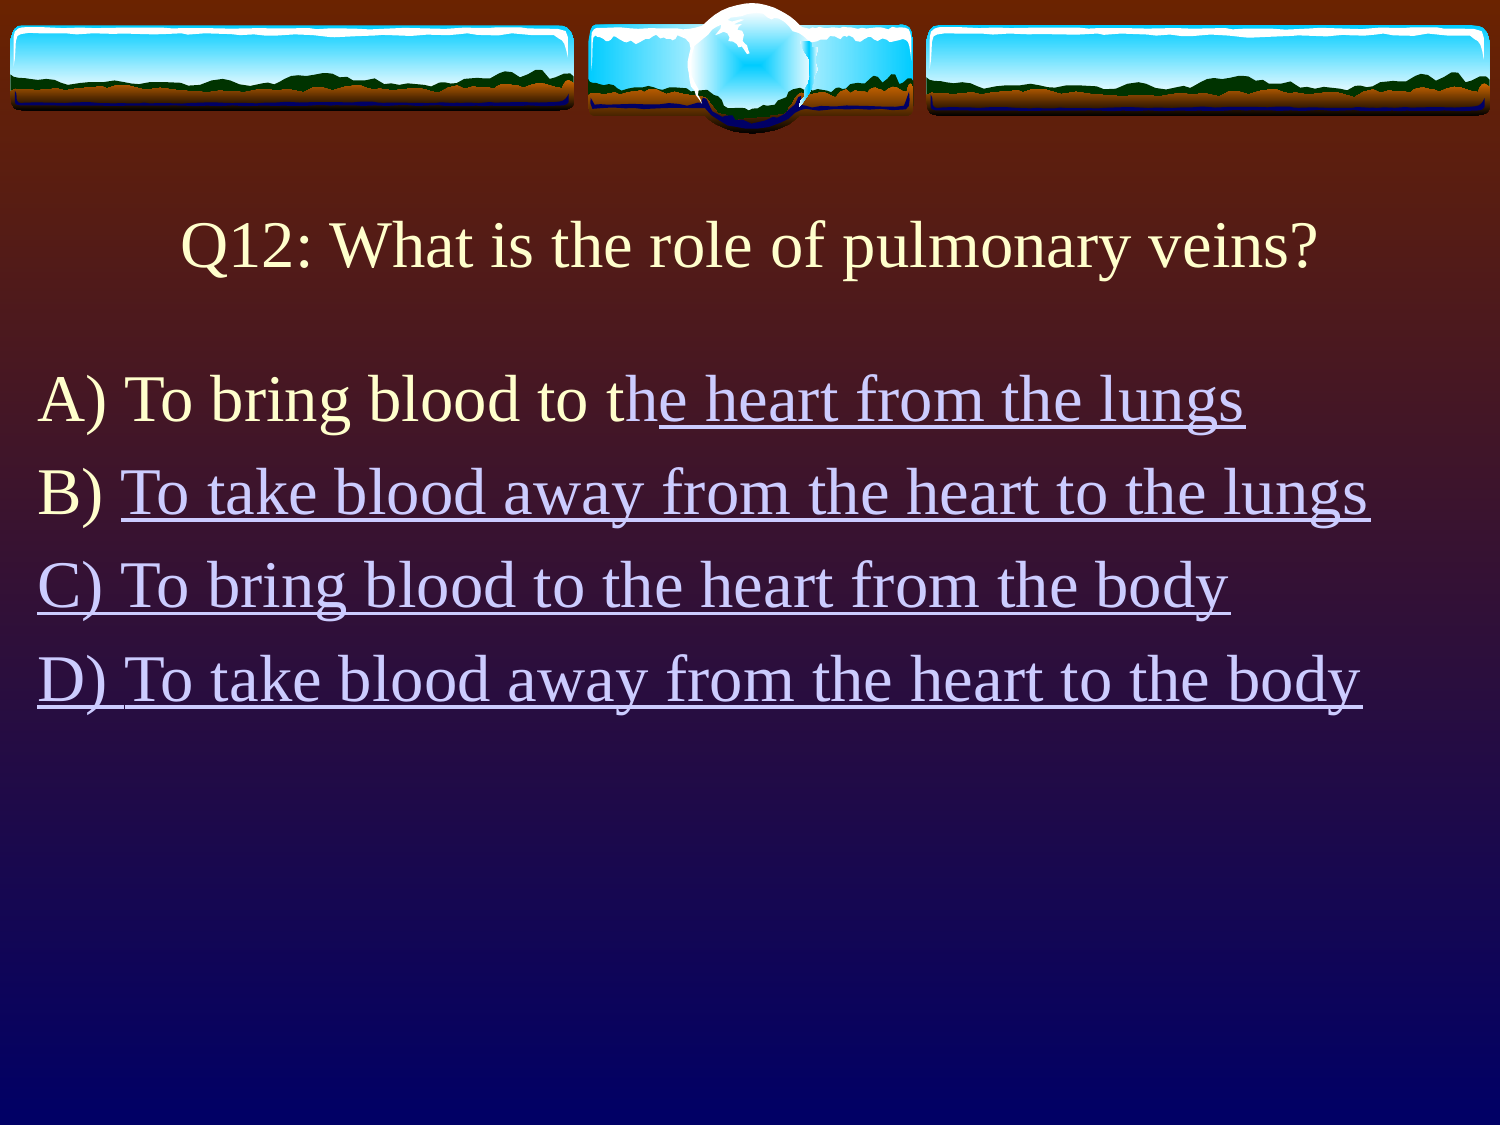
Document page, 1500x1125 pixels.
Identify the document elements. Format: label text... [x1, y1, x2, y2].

title Q12: What is the role of pulmonary veins? [21, 145, 1480, 336]
list A) To bring blood to the heart from the lungs B) To take blood away from the heart to the lungs C) To bring blood to the heart from the body D) To take blood away from the heart to the body [21, 346, 1482, 1026]
